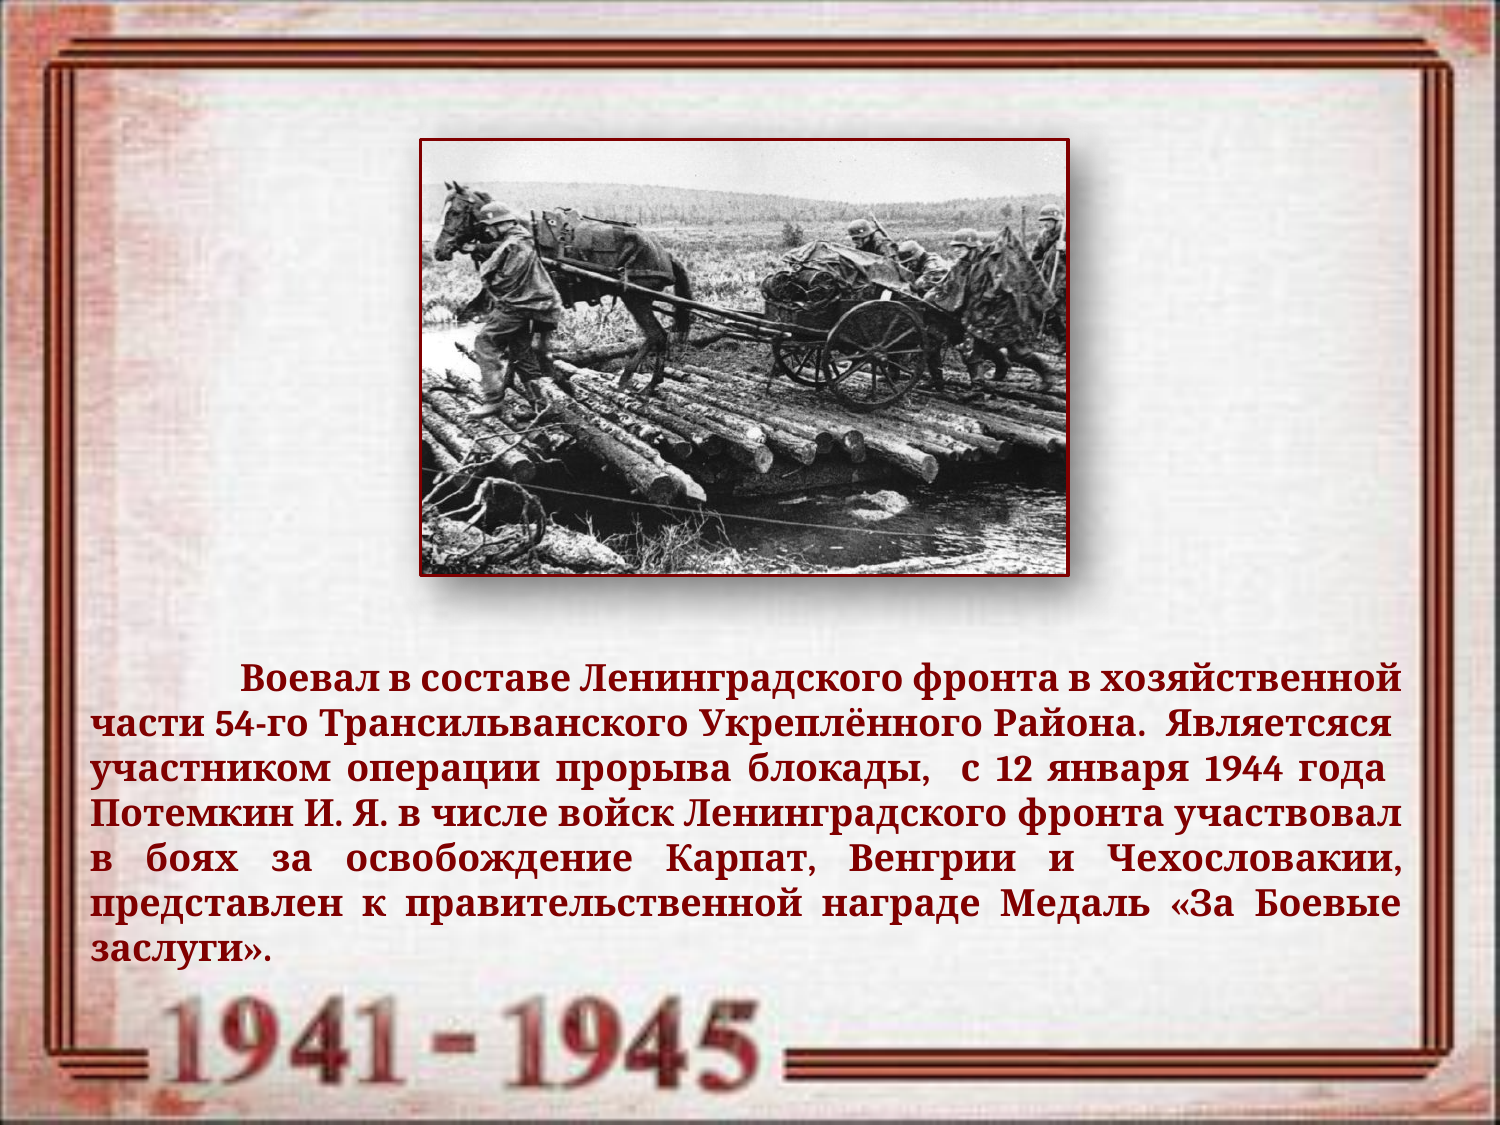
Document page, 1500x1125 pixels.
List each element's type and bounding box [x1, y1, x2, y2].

list [0, 0, 1500, 1125]
picture [421, 140, 1067, 575]
